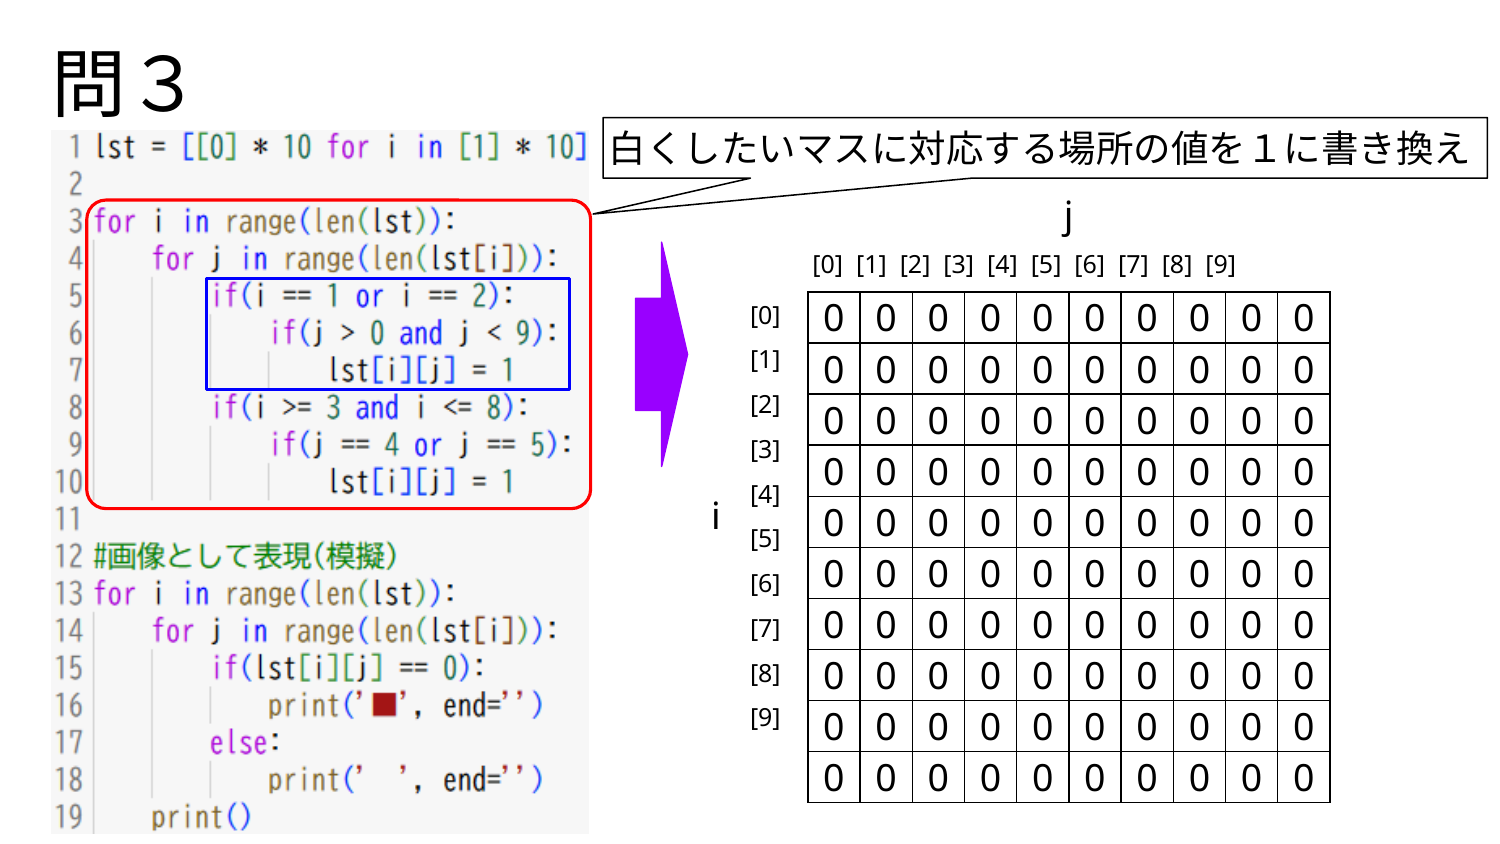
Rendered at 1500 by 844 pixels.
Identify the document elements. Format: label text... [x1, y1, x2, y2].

text_box [3] [735, 418, 808, 463]
table_cell 0 [1070, 446, 1120, 496]
table_header 0 [1174, 294, 1225, 342]
table_cell 0 [1278, 752, 1329, 802]
text_box [9] [735, 686, 808, 747]
table_cell 0 [1226, 395, 1277, 444]
table_cell 0 [913, 344, 964, 393]
table_cell 0 [809, 344, 859, 393]
table_cell 0 [965, 497, 1016, 547]
table_cell 0 [861, 344, 912, 393]
table_cell 0 [809, 650, 859, 700]
table_cell 0 [1226, 752, 1277, 802]
table_cell 0 [965, 446, 1016, 496]
table_cell 0 [1122, 752, 1173, 802]
text_box [0] [735, 284, 808, 328]
table_cell 0 [1122, 650, 1173, 700]
table_cell 0 [861, 701, 912, 751]
table_cell 0 [1278, 446, 1329, 496]
table_cell 0 [965, 752, 1016, 802]
text_box 白くしたいマスに対応する場所の値を１に書き換え [593, 117, 1488, 215]
table_cell 0 [1017, 497, 1068, 547]
table_cell 0 [913, 446, 964, 496]
table_cell 0 [965, 395, 1016, 444]
text_box [0] [1] [2] [3] [4] [5] [6] [7] [8] [9] [797, 233, 1350, 294]
table_header 0 [809, 294, 859, 342]
table_cell 0 [809, 395, 859, 444]
table_cell 0 [1278, 344, 1329, 393]
table_cell 0 [1174, 701, 1225, 751]
table_cell 0 [1122, 344, 1173, 393]
text_box [7] [735, 597, 808, 642]
table_cell 0 [1070, 701, 1120, 751]
table_cell 0 [1174, 344, 1225, 393]
table_cell 0 [1174, 446, 1225, 496]
table_cell 0 [1017, 548, 1068, 598]
table_cell 0 [965, 548, 1016, 598]
table_header 0 [1017, 294, 1068, 342]
table_cell 0 [1174, 497, 1225, 547]
table_cell 0 [1278, 497, 1329, 547]
table_cell 0 [913, 497, 964, 547]
text_box i [689, 476, 742, 552]
text_box [1] [735, 328, 808, 373]
table_cell 0 [1017, 344, 1068, 393]
table_cell 0 [1174, 548, 1225, 598]
table_cell 0 [1017, 752, 1068, 802]
table_cell 0 [913, 548, 964, 598]
text_box [6] [735, 552, 808, 597]
table_cell 0 [1278, 548, 1329, 598]
table_cell 0 [1278, 599, 1329, 649]
table_cell 0 [809, 752, 859, 802]
table_header 0 [1226, 294, 1277, 342]
table_header 0 [1070, 294, 1120, 342]
table_cell 0 [1174, 599, 1225, 649]
table_cell 0 [913, 752, 964, 802]
table_cell 0 [1070, 497, 1120, 547]
table_cell 0 [1278, 650, 1329, 700]
table_cell 0 [1017, 599, 1068, 649]
table_cell 0 [1174, 650, 1225, 700]
table_cell 0 [1278, 395, 1329, 444]
table_cell 0 [965, 599, 1016, 649]
table_cell 0 [1278, 701, 1329, 751]
table_cell 0 [861, 650, 912, 700]
table_cell 0 [1122, 497, 1173, 547]
table_cell 0 [1070, 344, 1120, 393]
title 問３ [36, 21, 1435, 131]
text_box [4] [735, 463, 808, 507]
table_cell 0 [1226, 497, 1277, 547]
table_header 0 [965, 294, 1016, 342]
table_cell 0 [913, 701, 964, 751]
table_cell 0 [861, 395, 912, 444]
table_cell 0 [1122, 395, 1173, 444]
table_cell 0 [1070, 650, 1120, 700]
table_header 0 [913, 294, 964, 342]
table_cell 0 [1226, 344, 1277, 393]
text_box [635, 242, 688, 467]
table_cell 0 [965, 344, 1016, 393]
table_cell 0 [1122, 548, 1173, 598]
table_cell 0 [913, 395, 964, 444]
table_header 0 [1278, 294, 1329, 342]
table_cell 0 [1226, 548, 1277, 598]
table_cell 0 [965, 701, 1016, 751]
table_cell 0 [1226, 446, 1277, 496]
table_cell 0 [1070, 548, 1120, 598]
text_box [2] [735, 373, 808, 418]
table_cell 0 [809, 701, 859, 751]
picture [51, 129, 589, 834]
table_cell 0 [1226, 701, 1277, 751]
table_cell 0 [861, 752, 912, 802]
text_box [8] [735, 642, 808, 686]
table_header 0 [861, 294, 912, 342]
table_cell 0 [809, 548, 859, 598]
table_cell 0 [1070, 395, 1120, 444]
table_cell 0 [1226, 650, 1277, 700]
table_cell 0 [1017, 650, 1068, 700]
table_cell 0 [1122, 599, 1173, 649]
table_cell 0 [1070, 599, 1120, 649]
table_cell 0 [809, 599, 859, 649]
table_cell 0 [809, 446, 859, 496]
table_cell 0 [861, 446, 912, 496]
table_cell 0 [809, 497, 859, 547]
table_cell 0 [861, 599, 912, 649]
table_cell 0 [1017, 446, 1068, 496]
table_cell 0 [1017, 701, 1068, 751]
table_header 0 [1122, 294, 1173, 342]
text_box [5] [742, 507, 808, 552]
table_cell 0 [1070, 752, 1120, 802]
table_cell 0 [861, 548, 912, 598]
table_cell 0 [1017, 395, 1068, 444]
table_cell 0 [913, 650, 964, 700]
text_box j [1042, 179, 1095, 251]
table_cell 0 [1122, 701, 1173, 751]
table_cell 0 [1174, 752, 1225, 802]
table_cell 0 [965, 650, 1016, 700]
table_cell 0 [913, 599, 964, 649]
table_cell 0 [1174, 395, 1225, 444]
table_cell 0 [1122, 446, 1173, 496]
table_cell 0 [1226, 599, 1277, 649]
table_cell 0 [861, 497, 912, 547]
